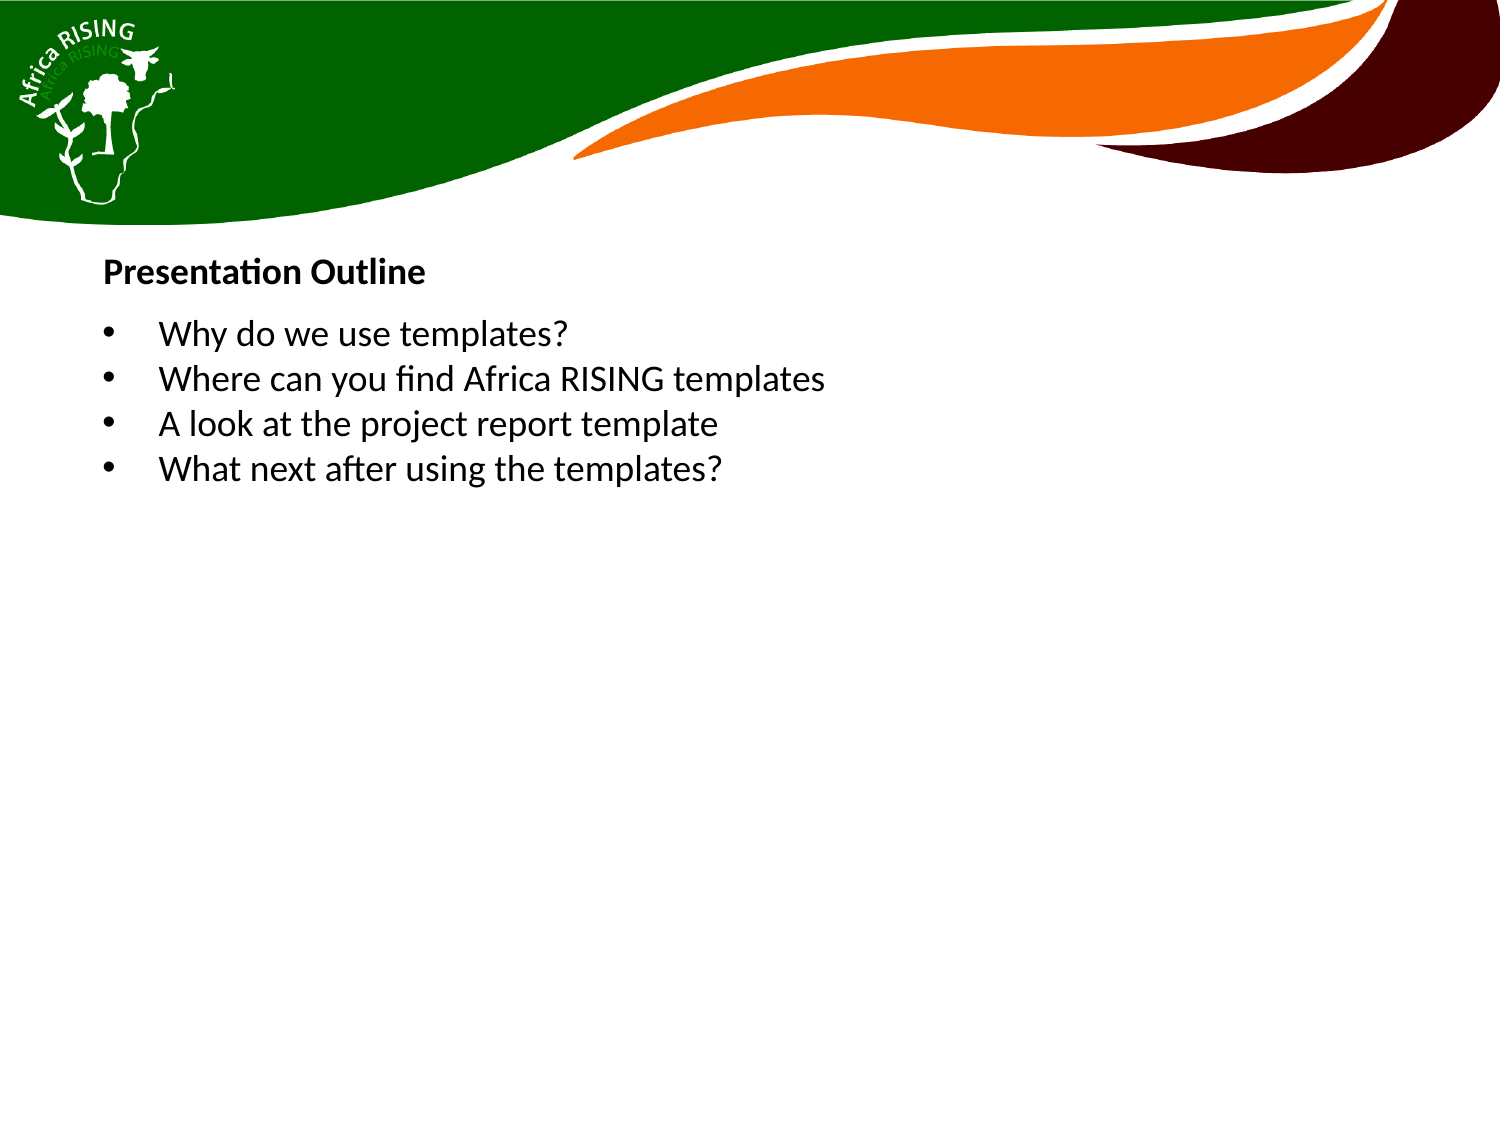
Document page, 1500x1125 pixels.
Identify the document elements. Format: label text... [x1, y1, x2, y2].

picture [0, 0, 1500, 226]
text_box Presentation Outline [88, 239, 442, 300]
text_box Why do we use templates? Where can you find Africa RISING templates A look at the project report template What next after using the templates? [87, 302, 1363, 497]
